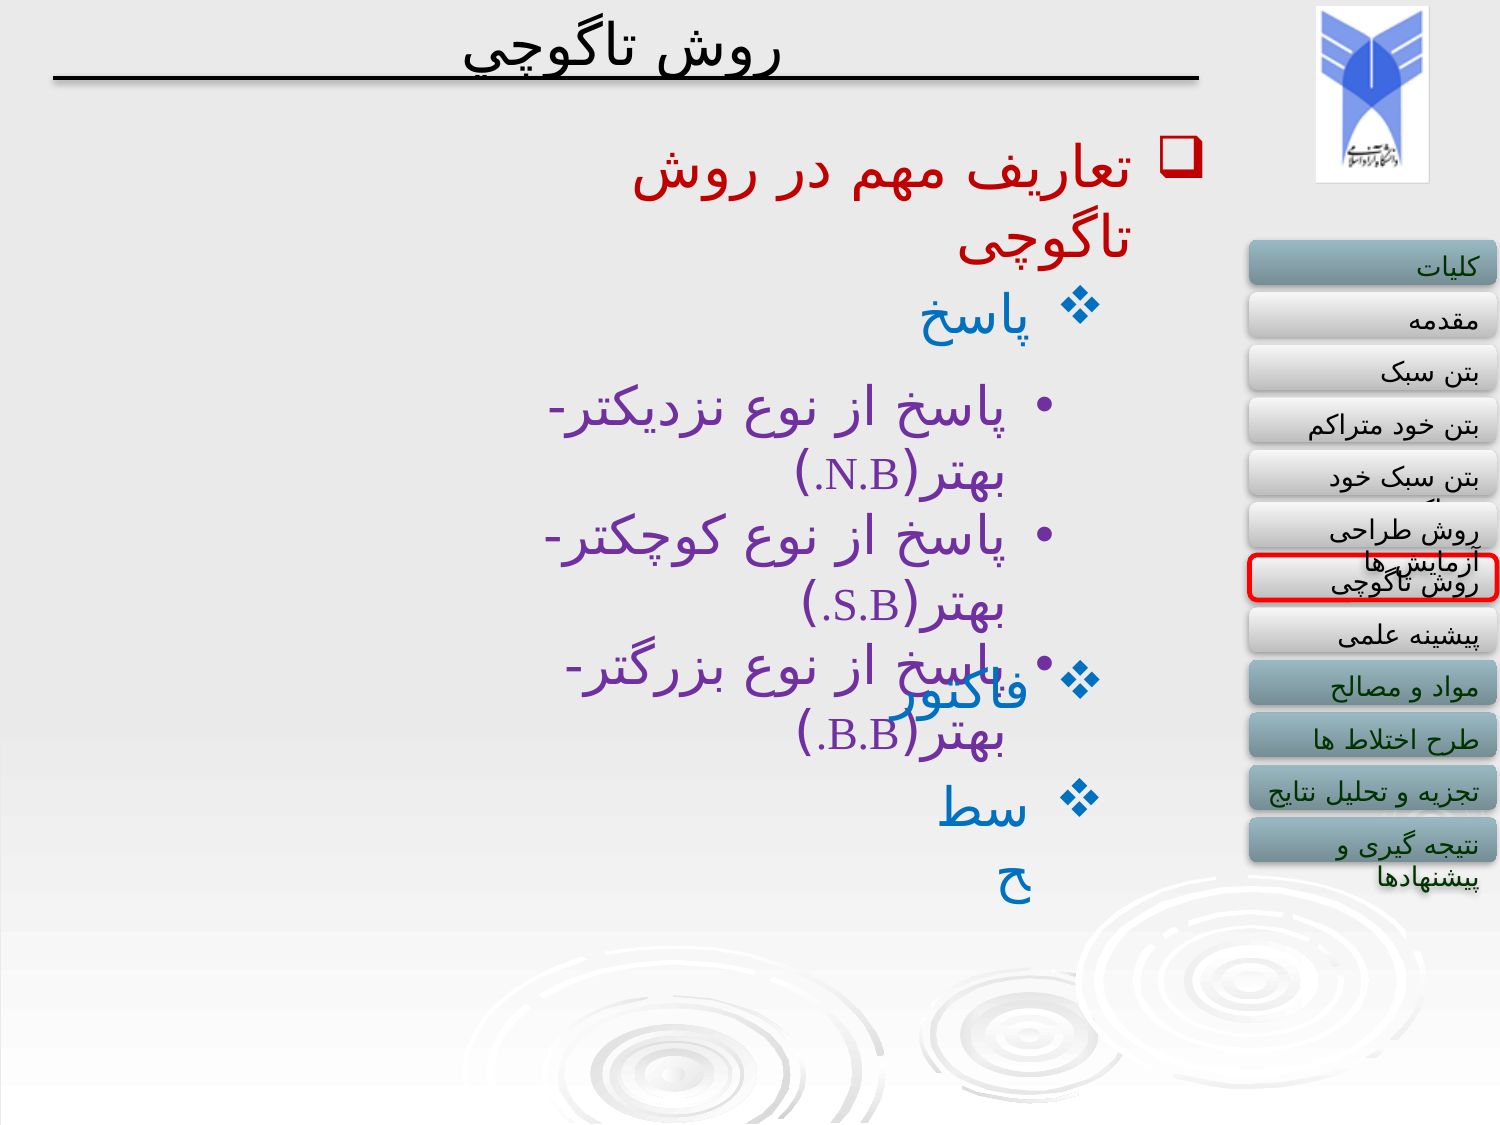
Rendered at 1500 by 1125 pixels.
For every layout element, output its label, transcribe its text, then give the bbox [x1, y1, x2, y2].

text_box فاکتور [860, 647, 1121, 727]
text_box بتن خود متراکم [1249, 397, 1497, 443]
subtitle روش تاگوچي [0, 0, 1246, 1125]
text_box پاسخ از نوع نزديکتر- بهتر(N.B.) پاسخ از نوع كوچكتر- بهتر(S.B.) پاسخ از نوع بزرگتر- بهتر(B.B.) [395, 363, 1069, 769]
text_box پاسخ [813, 272, 1121, 352]
text_box بتن سبک خود متراکم [1249, 449, 1497, 495]
picture [1316, 6, 1432, 185]
text_box کلیات [1249, 239, 1497, 285]
text_box روش طراحی آزمایش ها [1249, 502, 1497, 548]
text_box مواد و مصالح [1249, 659, 1497, 705]
text_box تعاریف مهم در روش تاگوچی [561, 122, 1223, 277]
text_box بتن سبک [1249, 344, 1497, 390]
text_box نتیجه گیری و پیشنهادها [1249, 817, 1497, 863]
text_box تجزیه و تحلیل نتایج [1249, 764, 1497, 810]
text_box طرح اختلاط ها [1249, 712, 1497, 758]
text_box روش تاگوچی [1249, 555, 1497, 600]
text_box سطح [903, 765, 1120, 910]
text_box پیشینه علمی [1249, 607, 1497, 653]
text_box مقدمه [1249, 292, 1497, 338]
